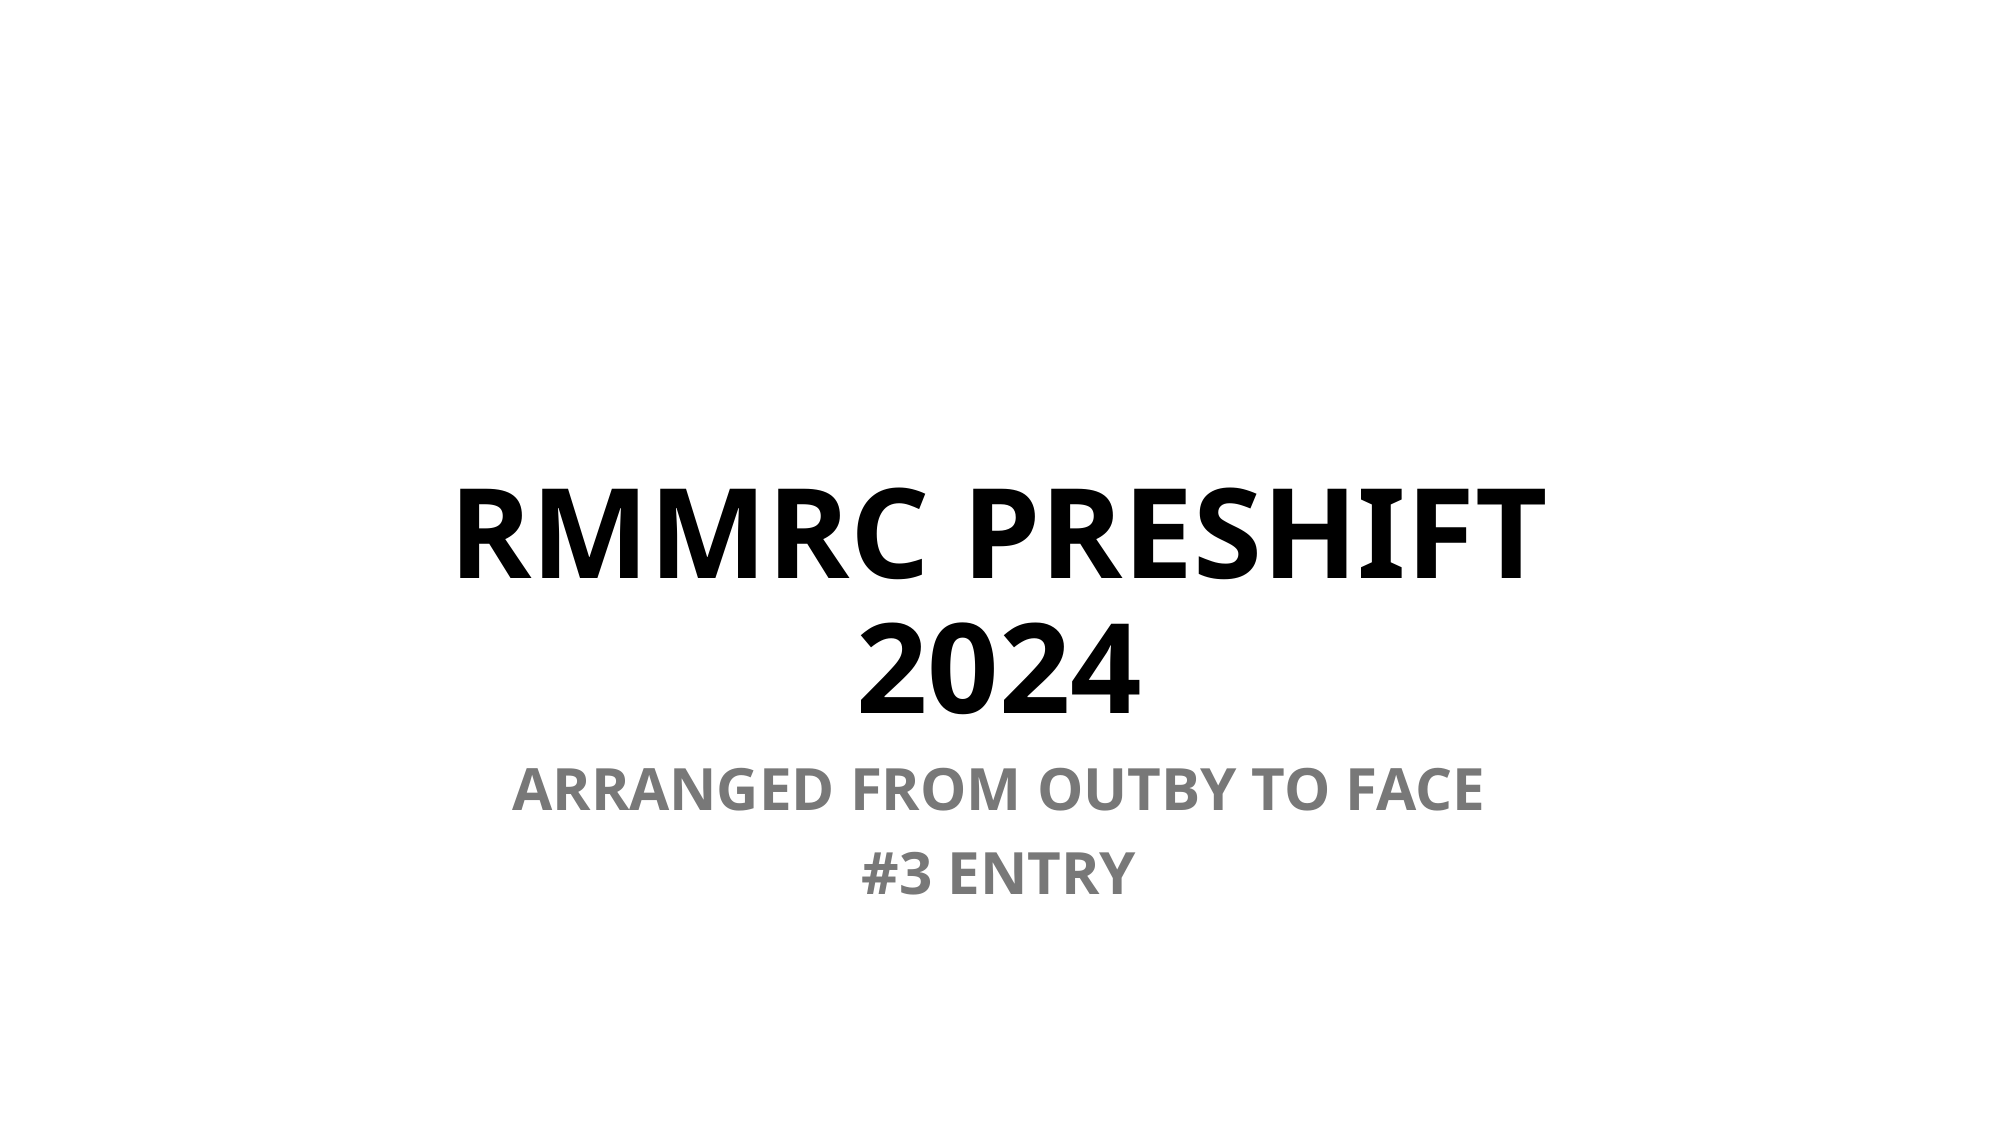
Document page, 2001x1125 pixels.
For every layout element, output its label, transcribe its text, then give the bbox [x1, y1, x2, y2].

title RMMRC PRESHIFT 2024 [136, 280, 1862, 749]
list ARRANGED FROM OUTBY TO FACE #3 ENTRY [136, 752, 1862, 999]
